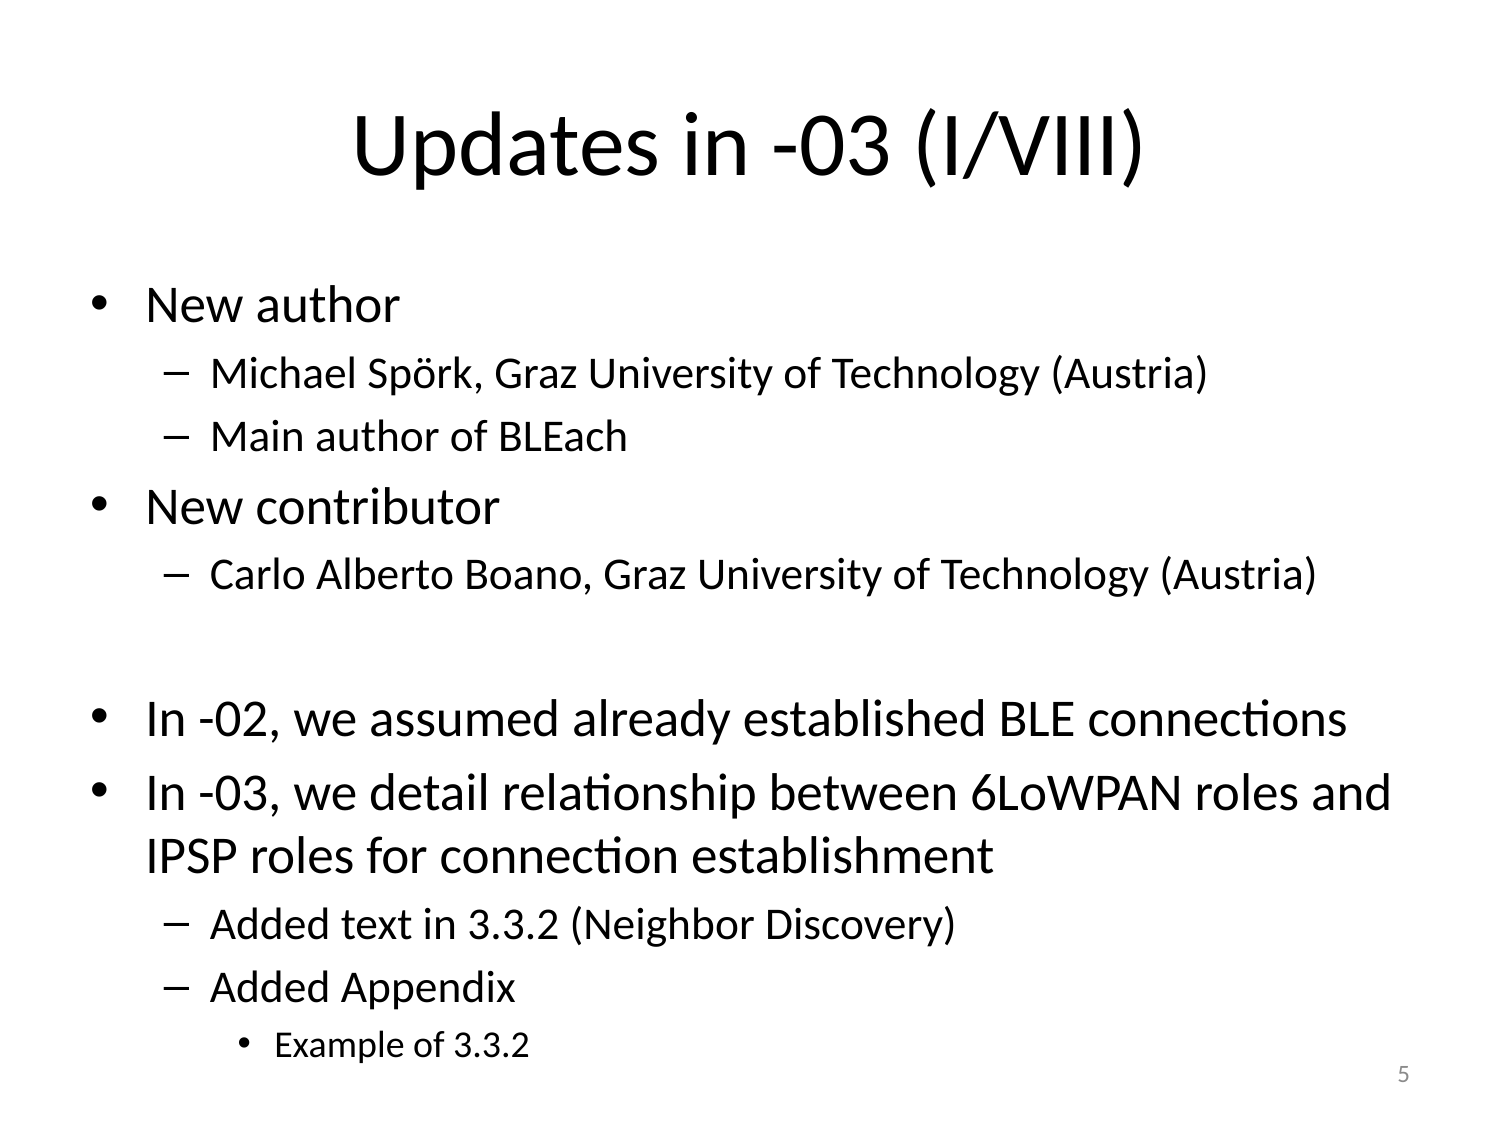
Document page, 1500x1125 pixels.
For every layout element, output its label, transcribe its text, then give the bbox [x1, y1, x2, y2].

title Updates in -03 (I/VIII) [75, 45, 1425, 233]
list New author Michael Spörk, Graz University of Technology (Austria) Main author of BLEach New contributor Carlo Alberto Boano, Graz University of Technology (Austria) In -02, we assumed already established BLE connections In -03, we detail relationship between 6LoWPAN roles and IPSP roles for connection establishment Added text in 3.3.2 (Neighbor Discovery) Added Appendix Example of 3.3.2 [75, 262, 1447, 1083]
slide_number 5 [1074, 1042, 1425, 1103]
